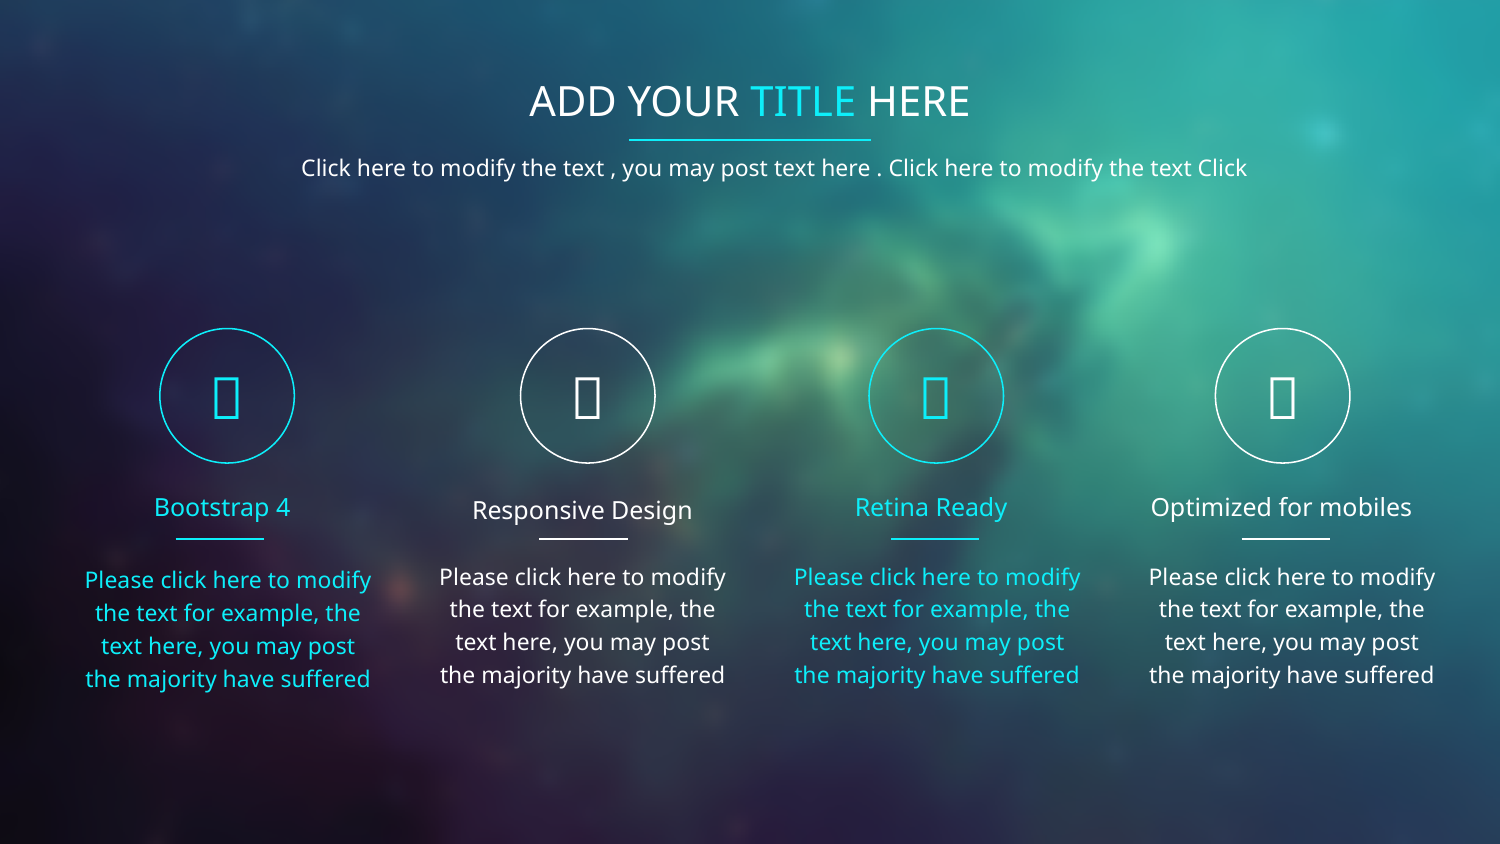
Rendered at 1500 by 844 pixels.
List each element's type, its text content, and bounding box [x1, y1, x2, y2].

text_box  [518, 326, 658, 466]
text_box  [1213, 326, 1353, 466]
text_box  [157, 326, 297, 466]
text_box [419, 486, 747, 698]
picture [0, 0, 1500, 844]
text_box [64, 484, 392, 702]
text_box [773, 484, 1101, 698]
text_box  [866, 326, 1006, 466]
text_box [1128, 484, 1456, 698]
